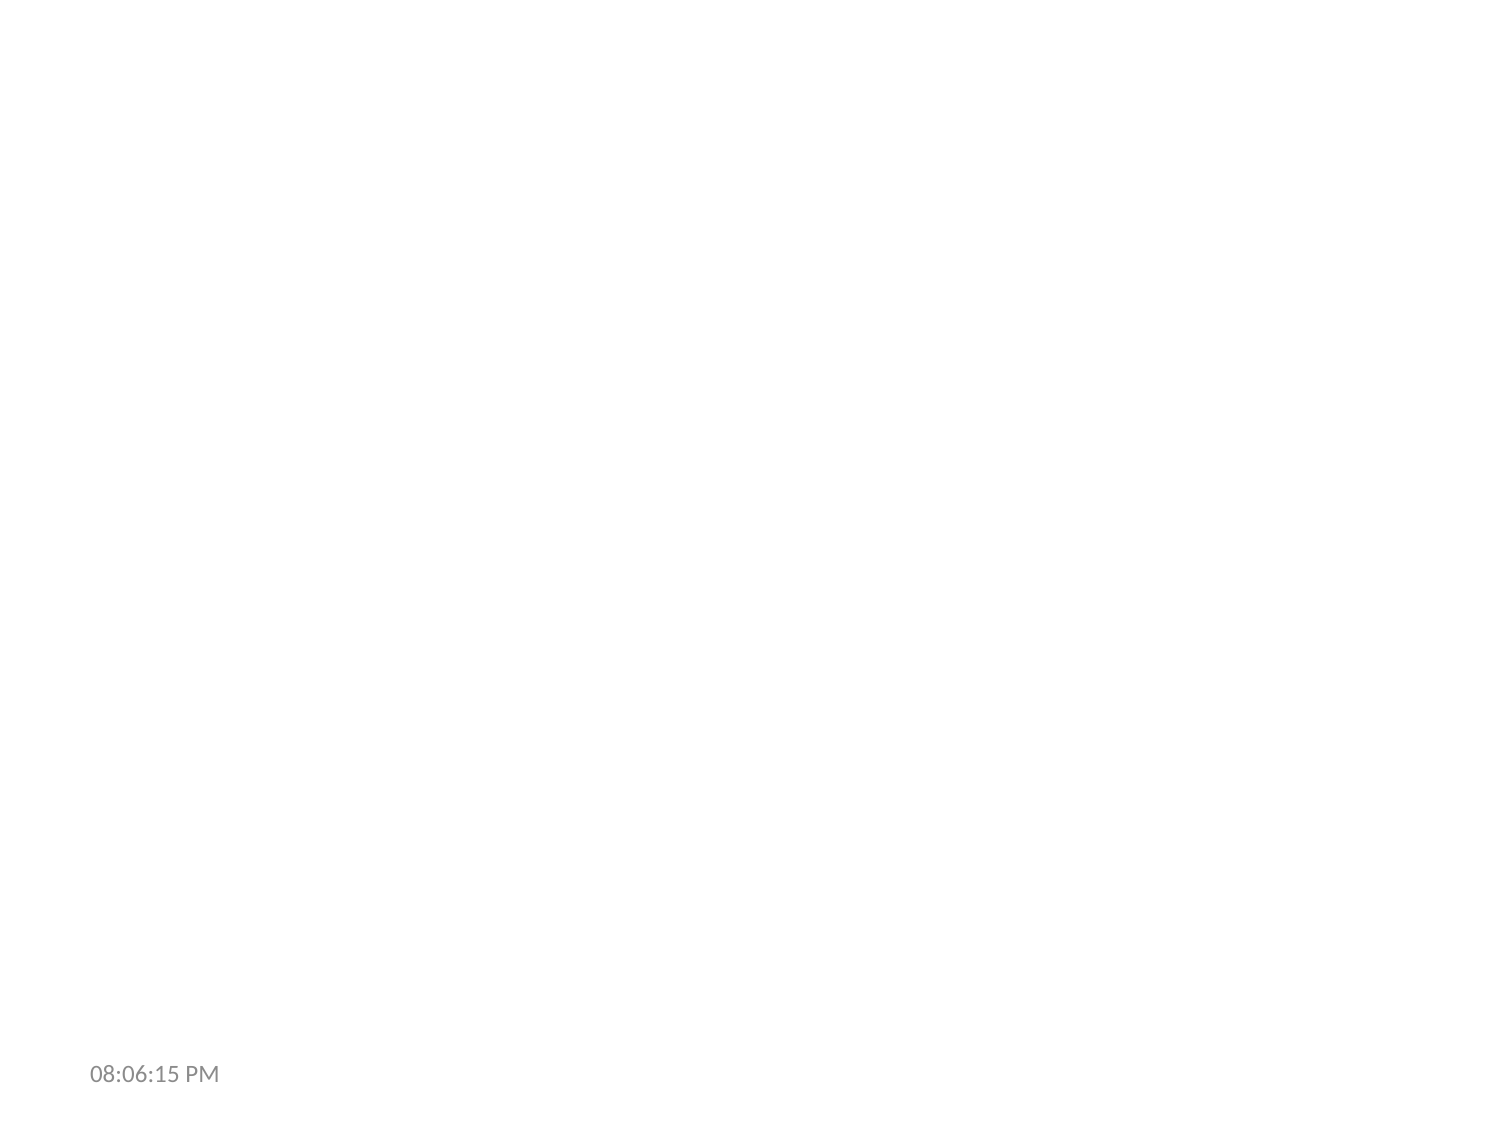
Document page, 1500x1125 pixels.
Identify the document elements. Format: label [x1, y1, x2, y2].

slide_number [75, 1042, 425, 1103]
